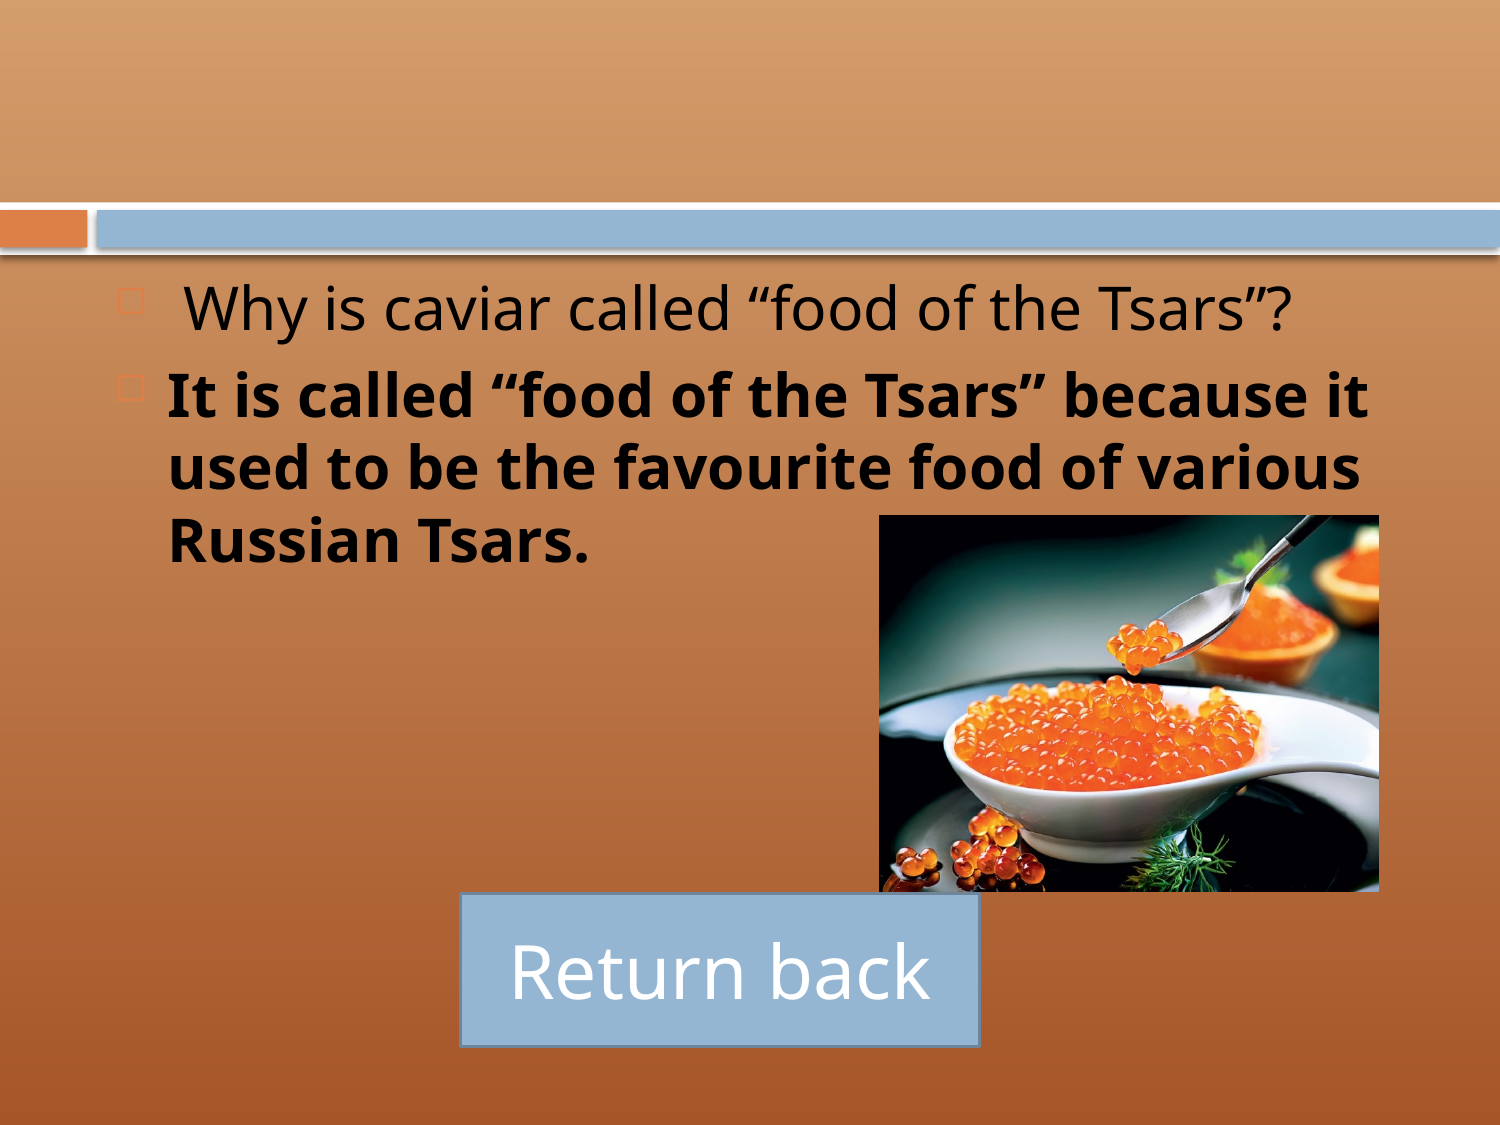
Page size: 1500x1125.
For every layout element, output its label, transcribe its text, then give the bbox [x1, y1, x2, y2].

picture [879, 514, 1379, 893]
text_box Return back [459, 892, 981, 1048]
list Why is caviar called “food of the Tsars”? It is called “food of the Tsars” because it used to be the favourite food of various Russian Tsars. [100, 262, 1438, 1000]
